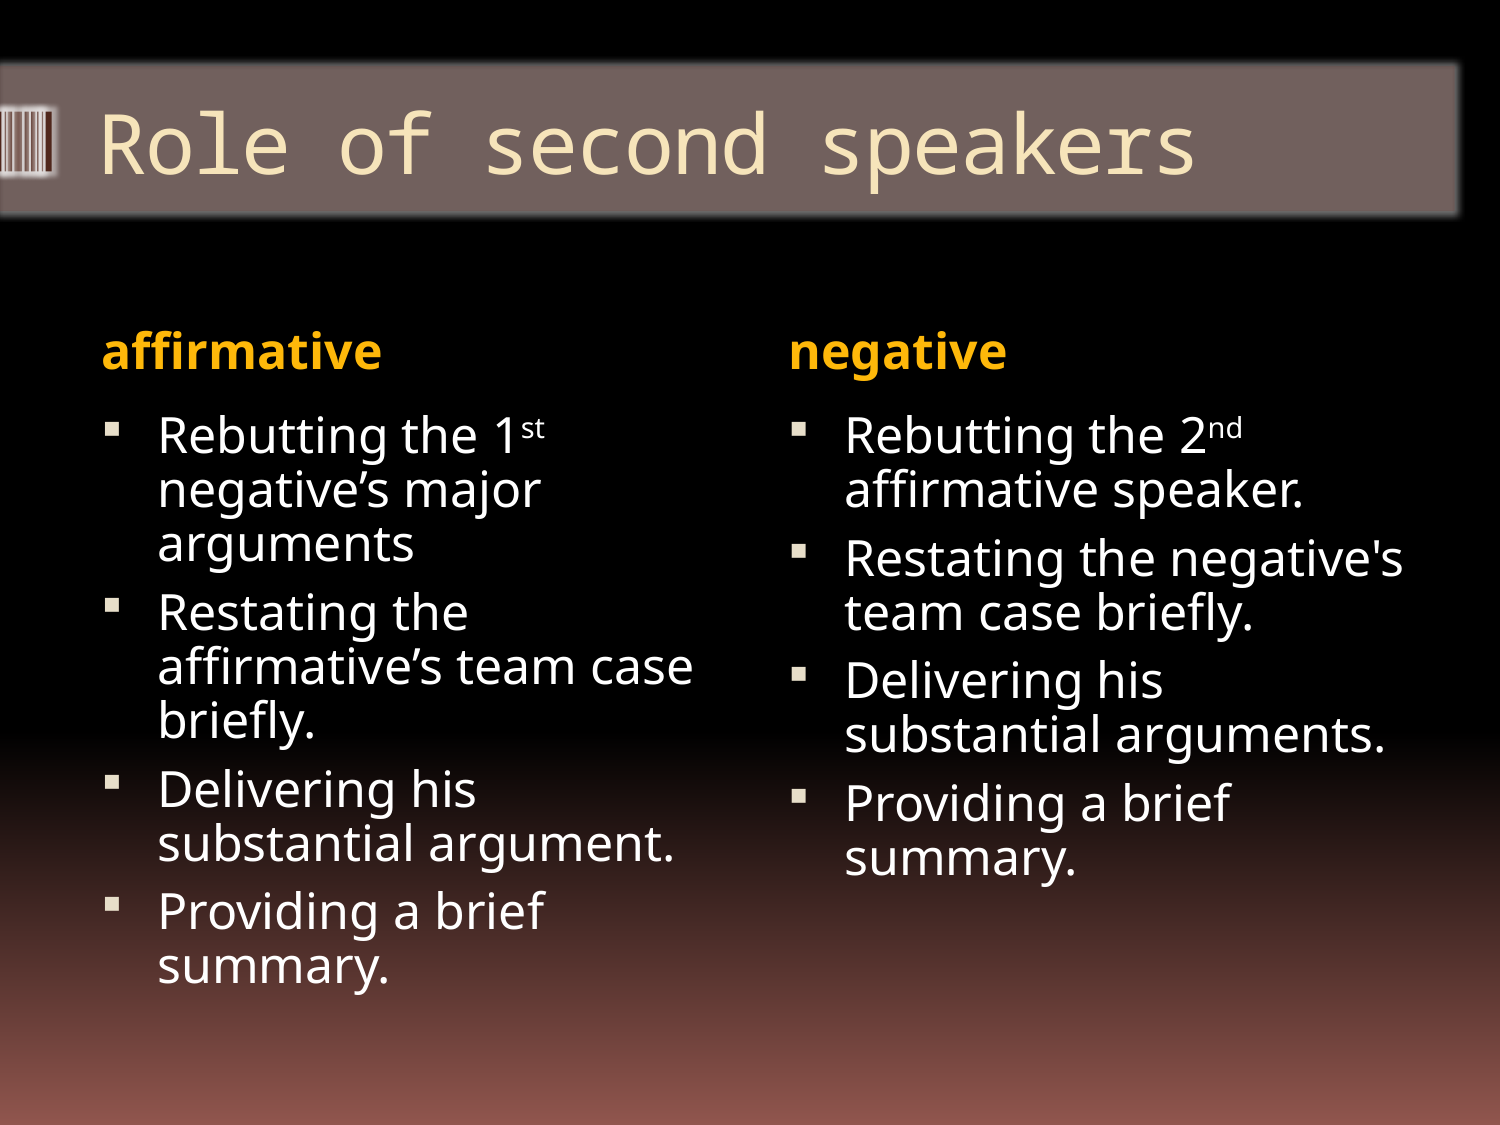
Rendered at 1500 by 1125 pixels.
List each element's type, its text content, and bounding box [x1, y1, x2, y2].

list affirmative [75, 296, 738, 402]
list Rebutting the 1st negative’s major arguments Restating the affirmative’s team case briefly. Delivering his substantial argument. Providing a brief summary. [75, 403, 738, 1053]
list negative [761, 296, 1425, 402]
title Role of second speakers [82, 83, 1358, 234]
list Rebutting the 2nd affirmative speaker. Restating the negative's team case briefly. Delivering his substantial arguments. Providing a brief summary. [761, 403, 1425, 1053]
